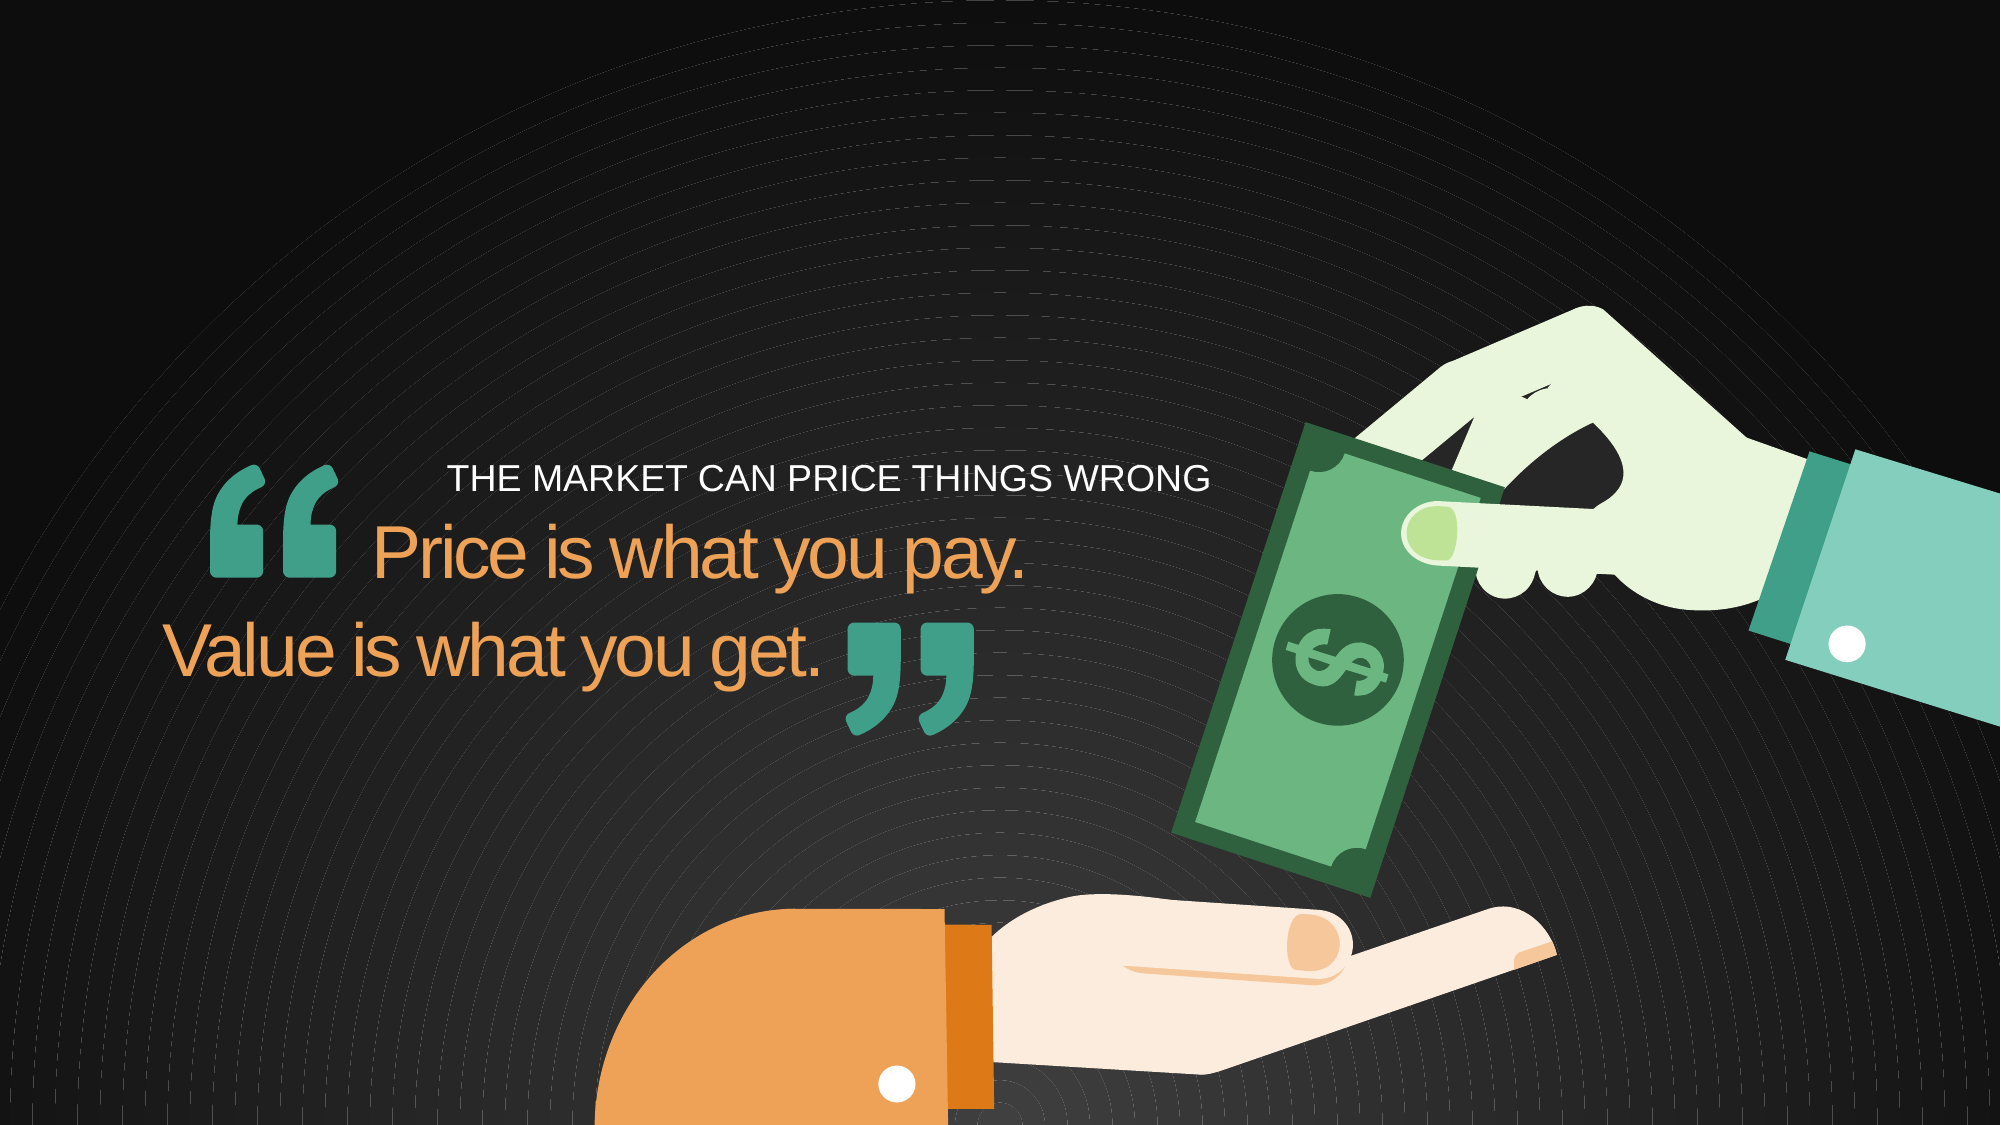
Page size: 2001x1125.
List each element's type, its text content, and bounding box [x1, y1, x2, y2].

text_box Price is what you pay. [356, 496, 594, 601]
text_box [594, 298, 2000, 1125]
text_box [845, 622, 974, 736]
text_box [209, 464, 339, 578]
text_box Value is what you get. [147, 594, 594, 699]
text_box THE MARKET CAN PRICE THINGS WRONG [405, 446, 594, 496]
